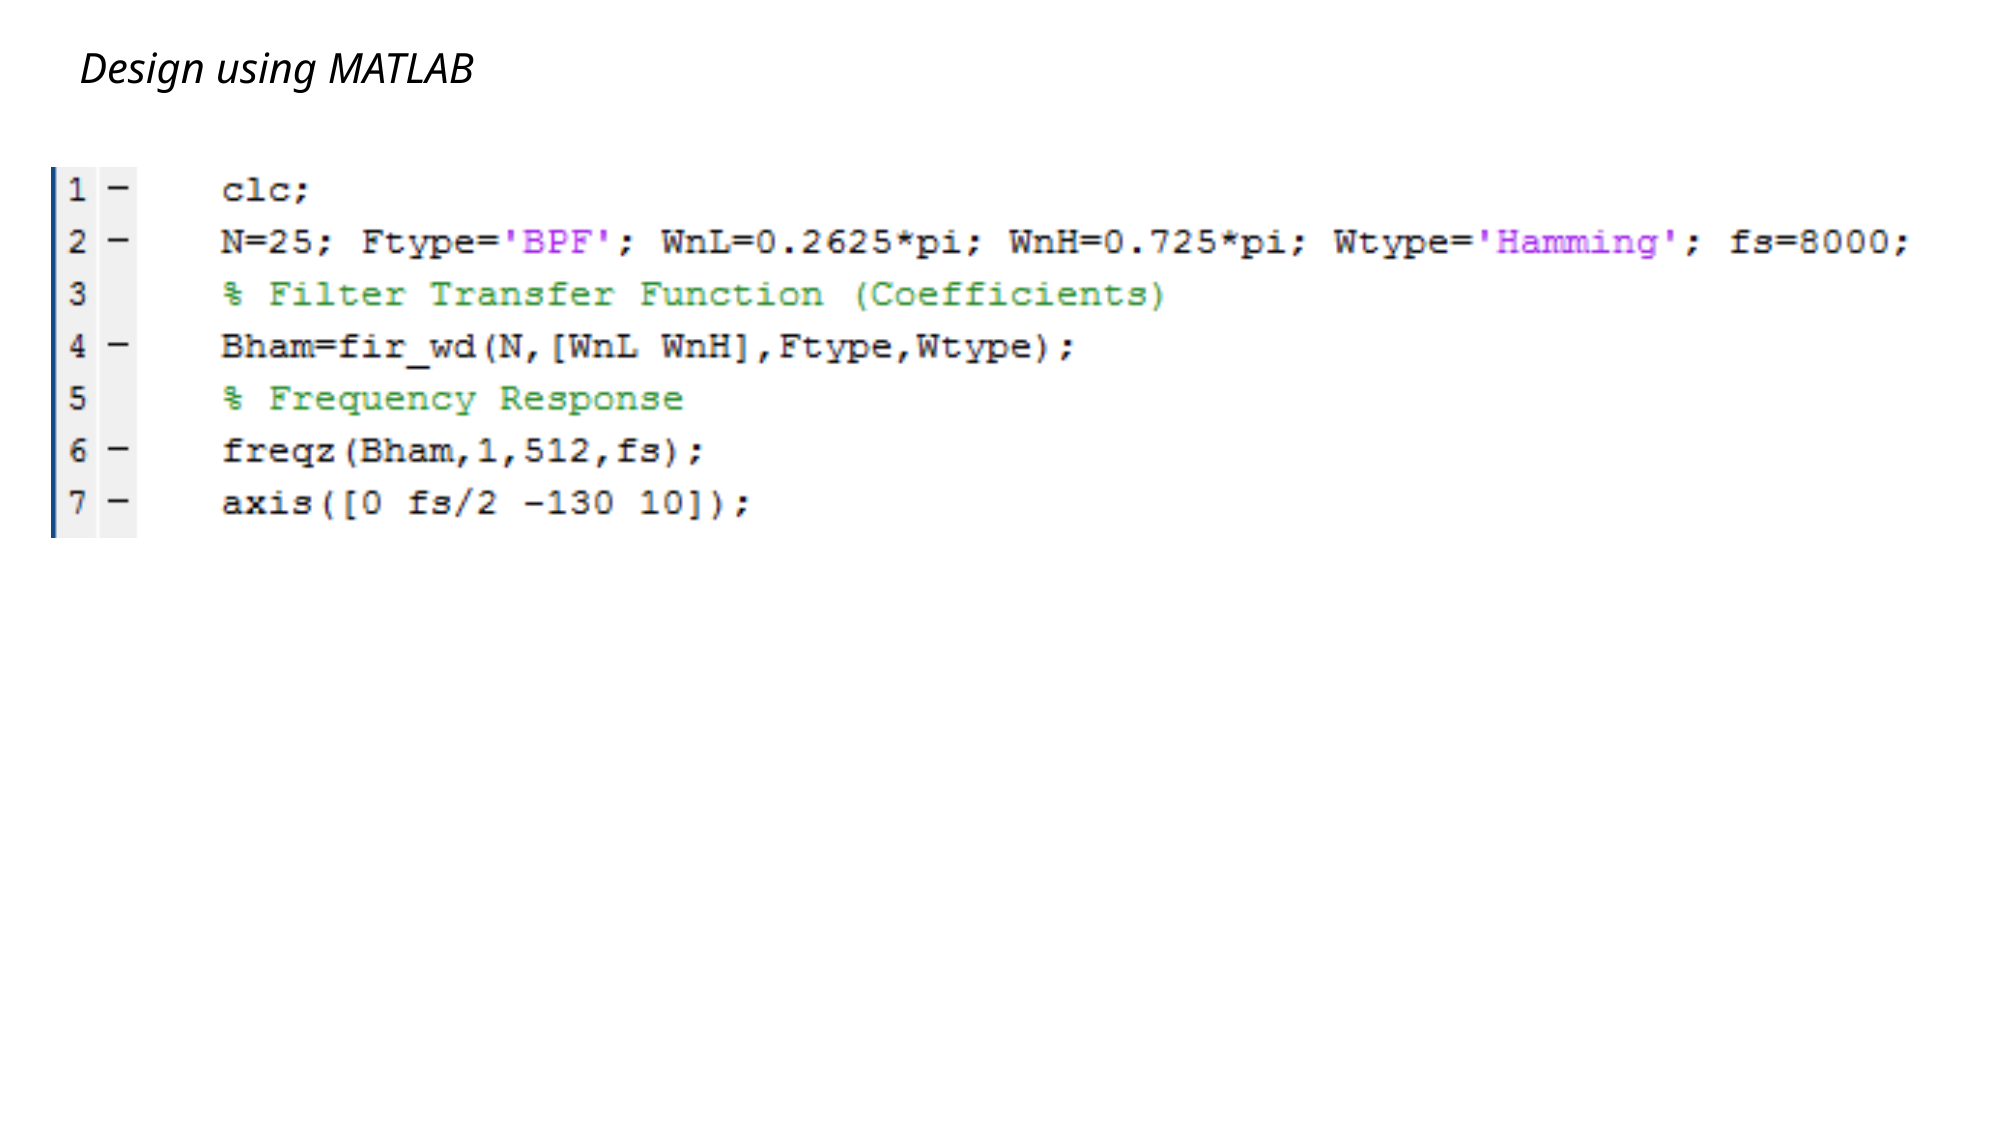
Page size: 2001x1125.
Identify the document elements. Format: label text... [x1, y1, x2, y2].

text_box Design using MATLAB [64, 34, 489, 100]
picture [51, 167, 1935, 539]
